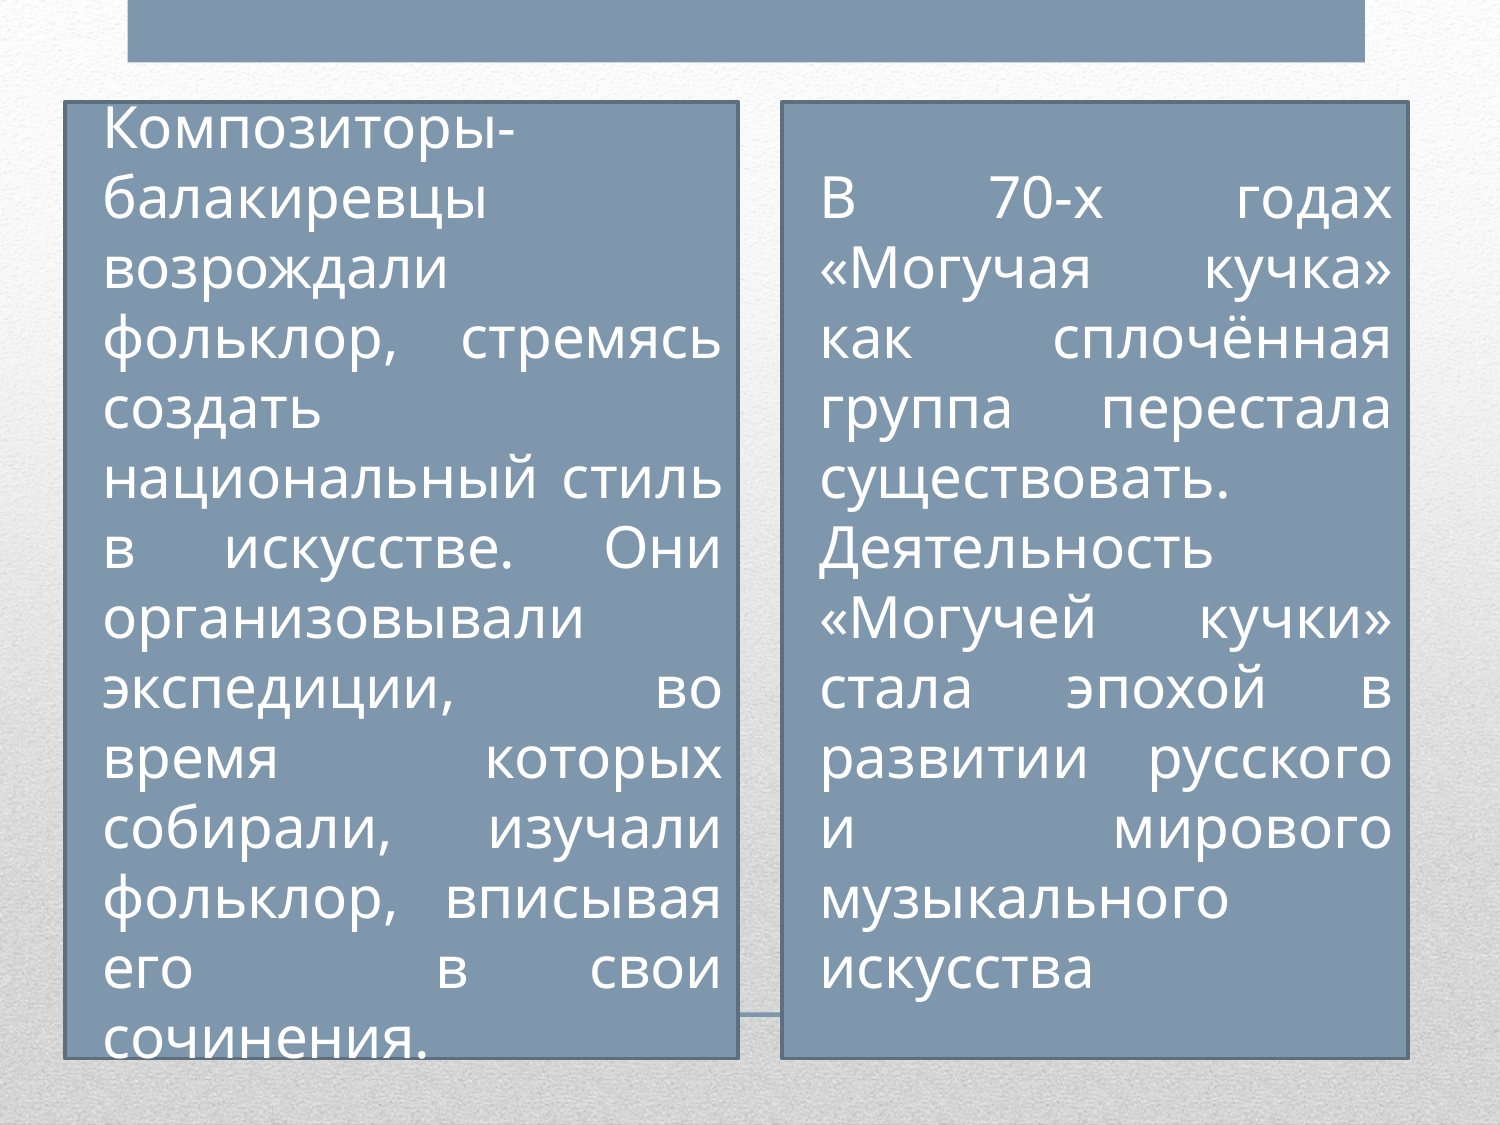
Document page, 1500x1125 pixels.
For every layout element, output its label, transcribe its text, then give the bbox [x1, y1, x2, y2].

text_box В 70-х годах «Могучая кучка» как сплочённая группа перестала существовать. Деятельность «Могучей кучки» стала эпохой в развитии русского и мирового музыкального искусства [780, 100, 1410, 1060]
text_box Композиторы-балакиревцы возрождали фольклор, стремясь создать национальный стиль в искусстве. Они организовывали экспедиции, во время которых собирали, изучали фольклор, вписывая его в свои сочинения. [63, 100, 740, 1060]
